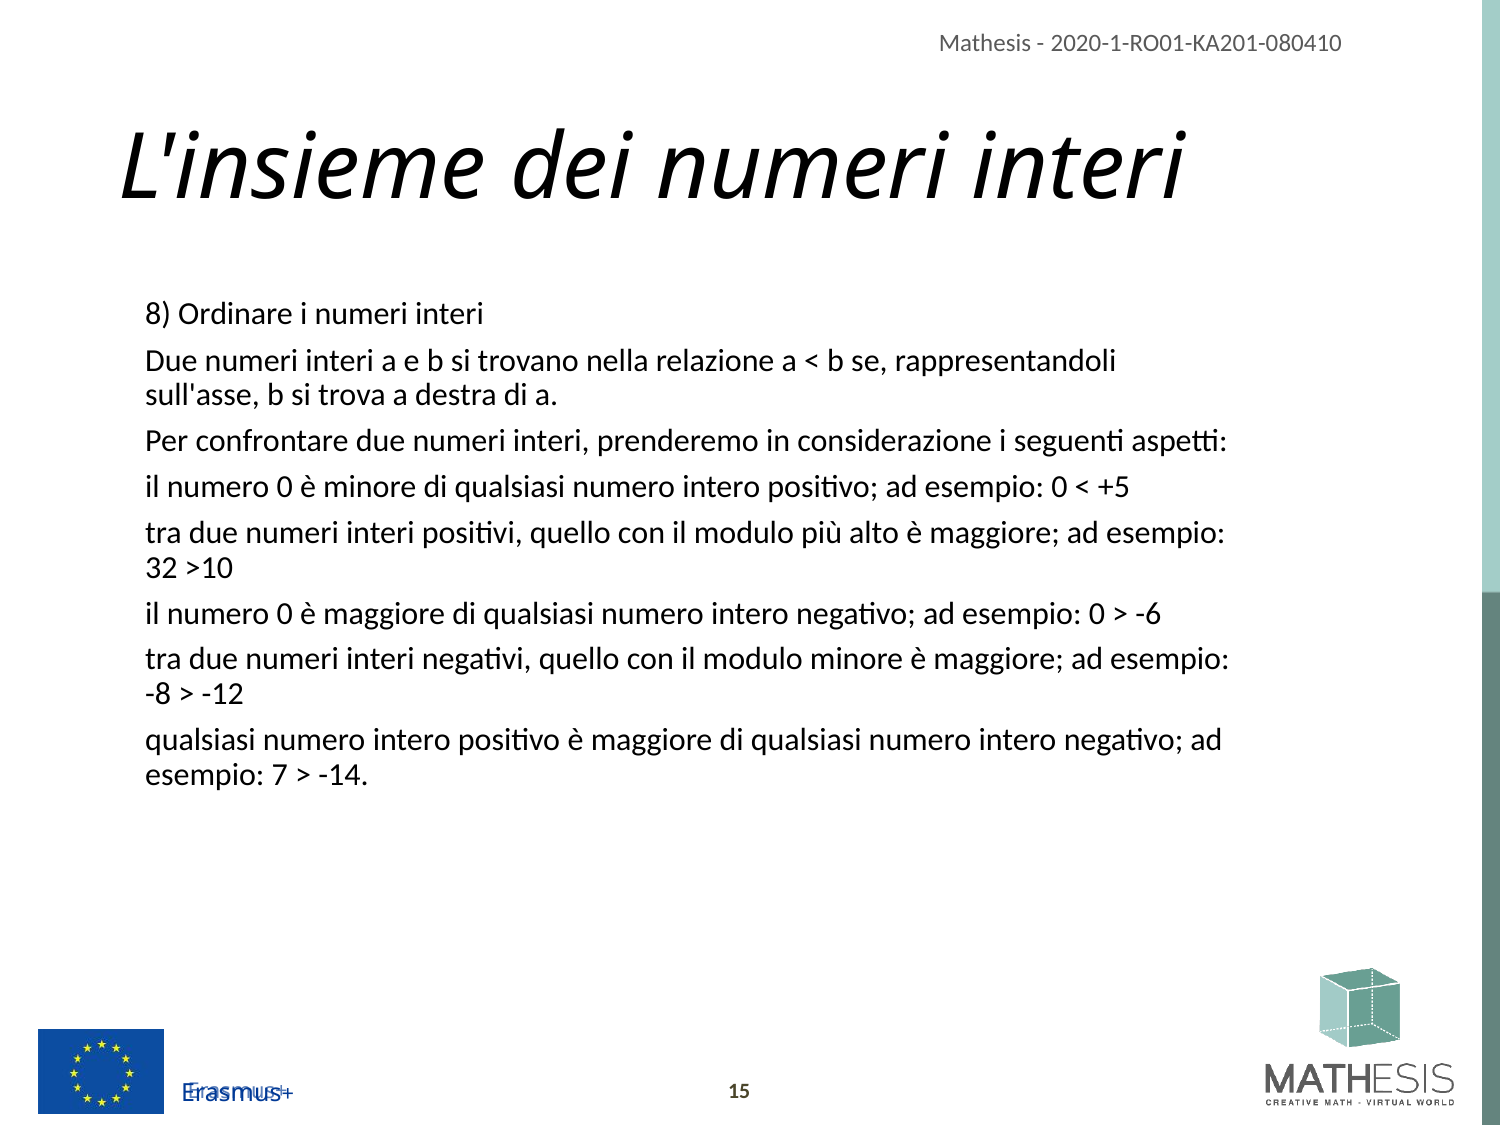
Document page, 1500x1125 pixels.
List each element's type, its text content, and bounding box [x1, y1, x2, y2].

list 8) Ordinare i numeri interi Due numeri interi a e b si trovano nella relazione a < b se, rappresentandoli sull'asse, b si trova a destra di a. Per confrontare due numeri interi, prenderemo in considerazione i seguenti aspetti: il numero 0 è minore di qualsiasi numero intero positivo; ad esempio: 0 < +5 tra due numeri interi positivi, quello con il modulo più alto è maggiore; ad esempio: 32 >10 il numero 0 è maggiore di qualsiasi numero intero negativo; ad esempio: 0 > -6 tra due numeri interi negativi, quello con il modulo minore è maggiore; ad esempio: -8 > -12 qualsiasi numero intero positivo è maggiore di qualsiasi numero intero negativo; ad esempio: 7 > -14. [130, 289, 1255, 836]
picture [38, 1029, 164, 1114]
title L'insieme dei numeri interi [103, 59, 1397, 278]
